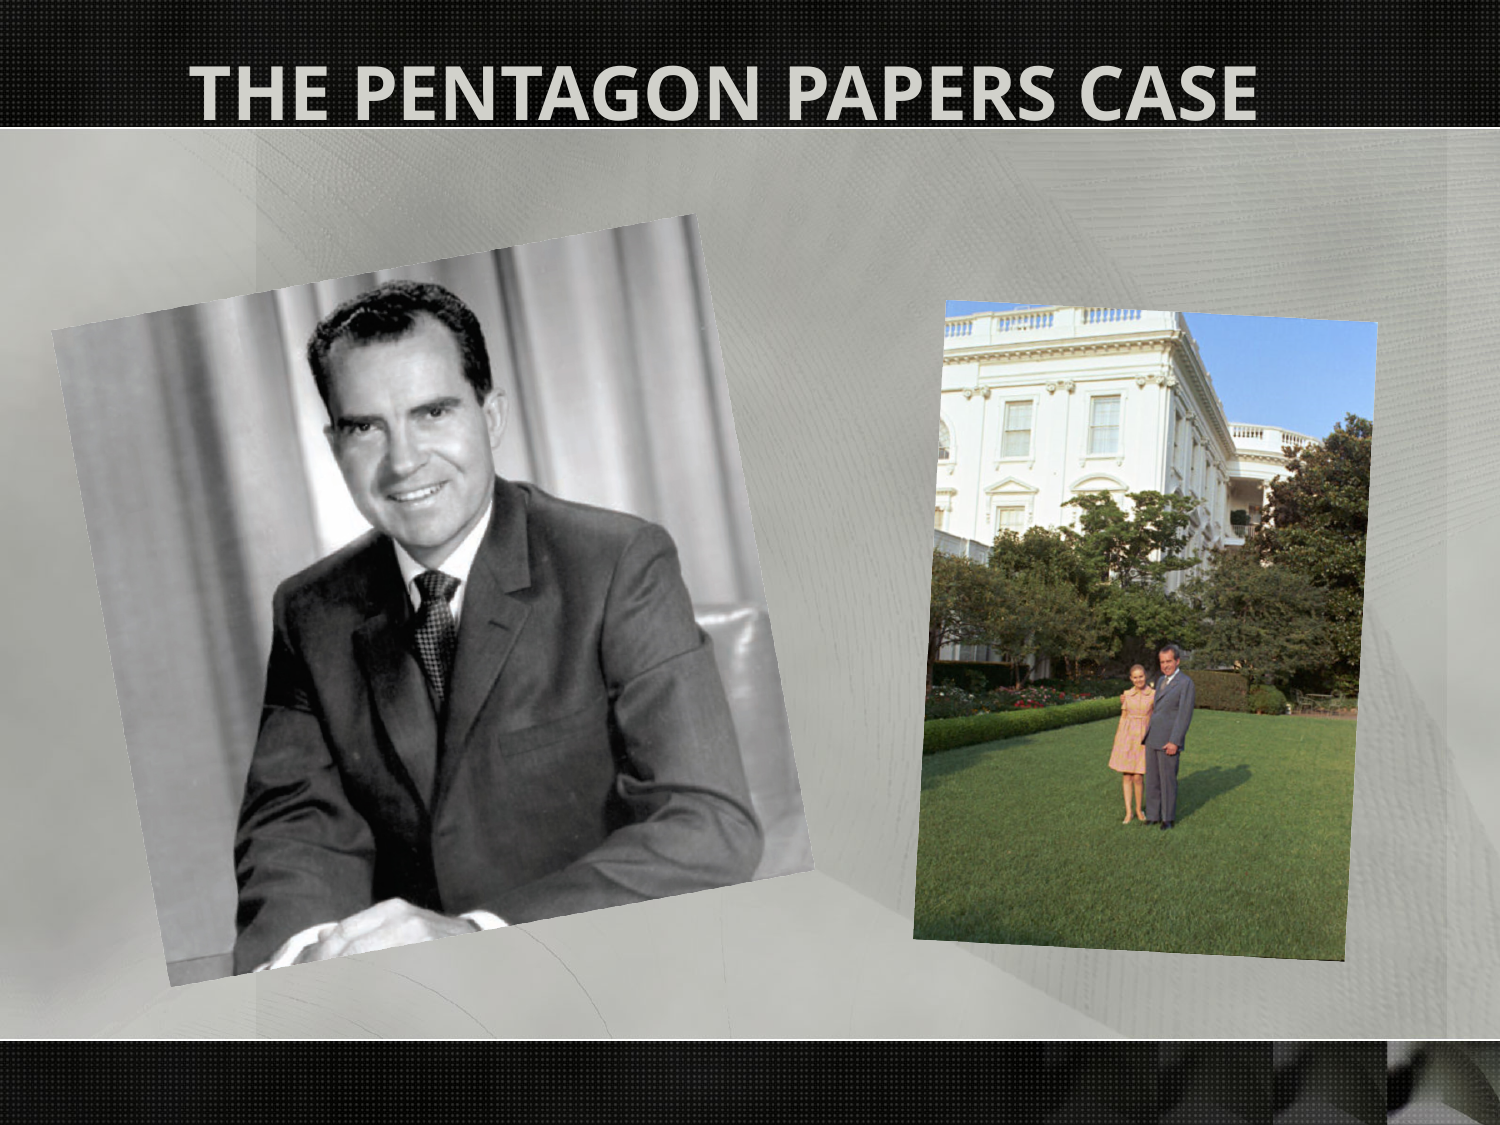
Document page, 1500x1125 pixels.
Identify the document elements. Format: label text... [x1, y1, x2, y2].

title THE PENTAGON PAPERS CASE [87, 37, 1363, 262]
picture [0, 0, 1500, 1125]
